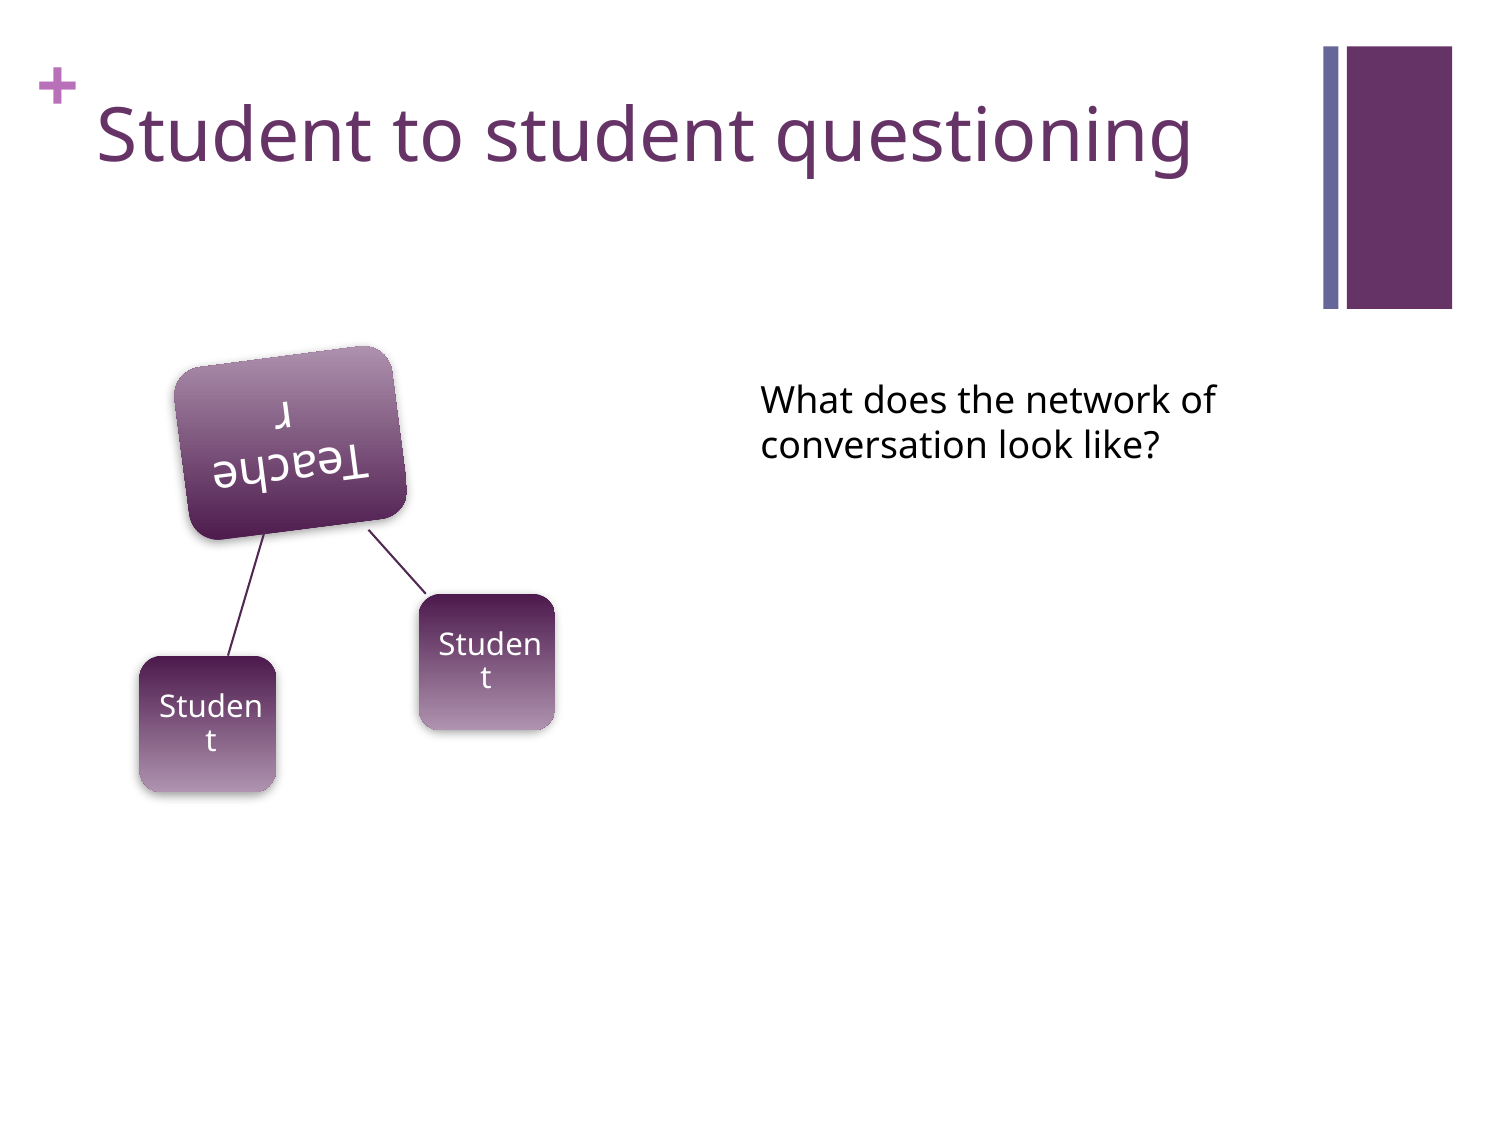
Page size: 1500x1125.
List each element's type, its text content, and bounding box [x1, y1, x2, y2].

title Student to student questioning [81, 79, 1322, 263]
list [81, 324, 1322, 1006]
